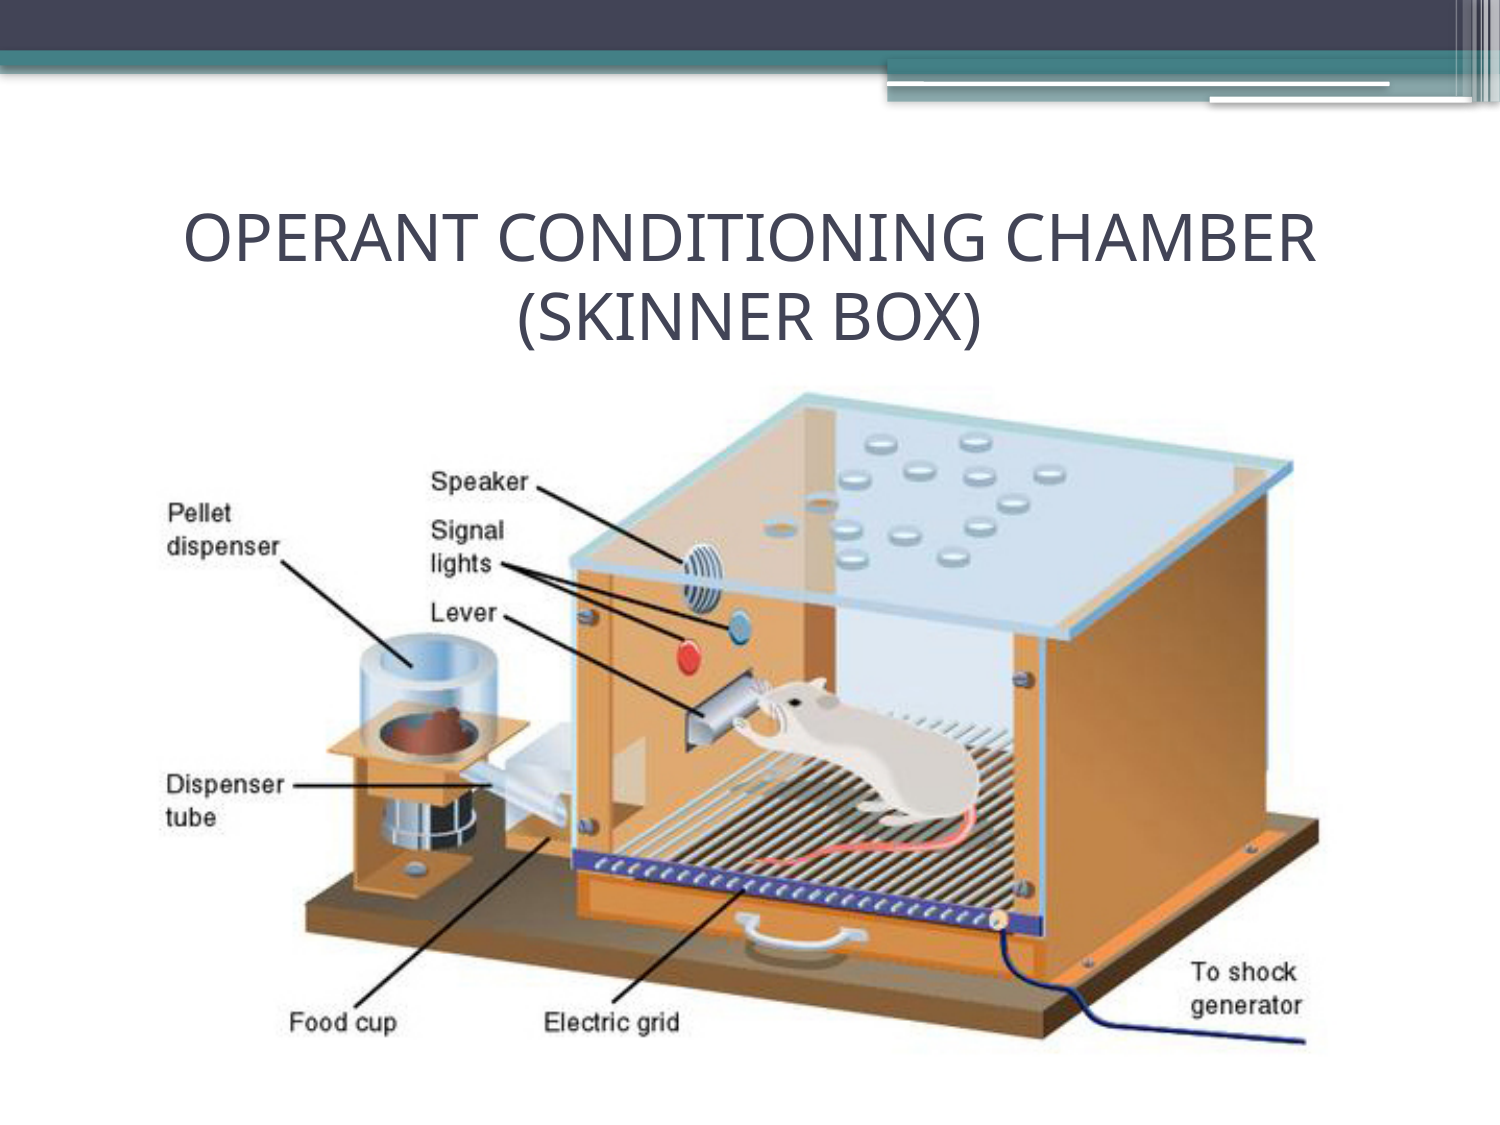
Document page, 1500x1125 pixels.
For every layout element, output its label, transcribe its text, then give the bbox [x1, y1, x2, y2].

title OPERANT CONDITIONING CHAMBER (SKINNER BOX) [75, 187, 1425, 363]
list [141, 372, 1359, 1075]
